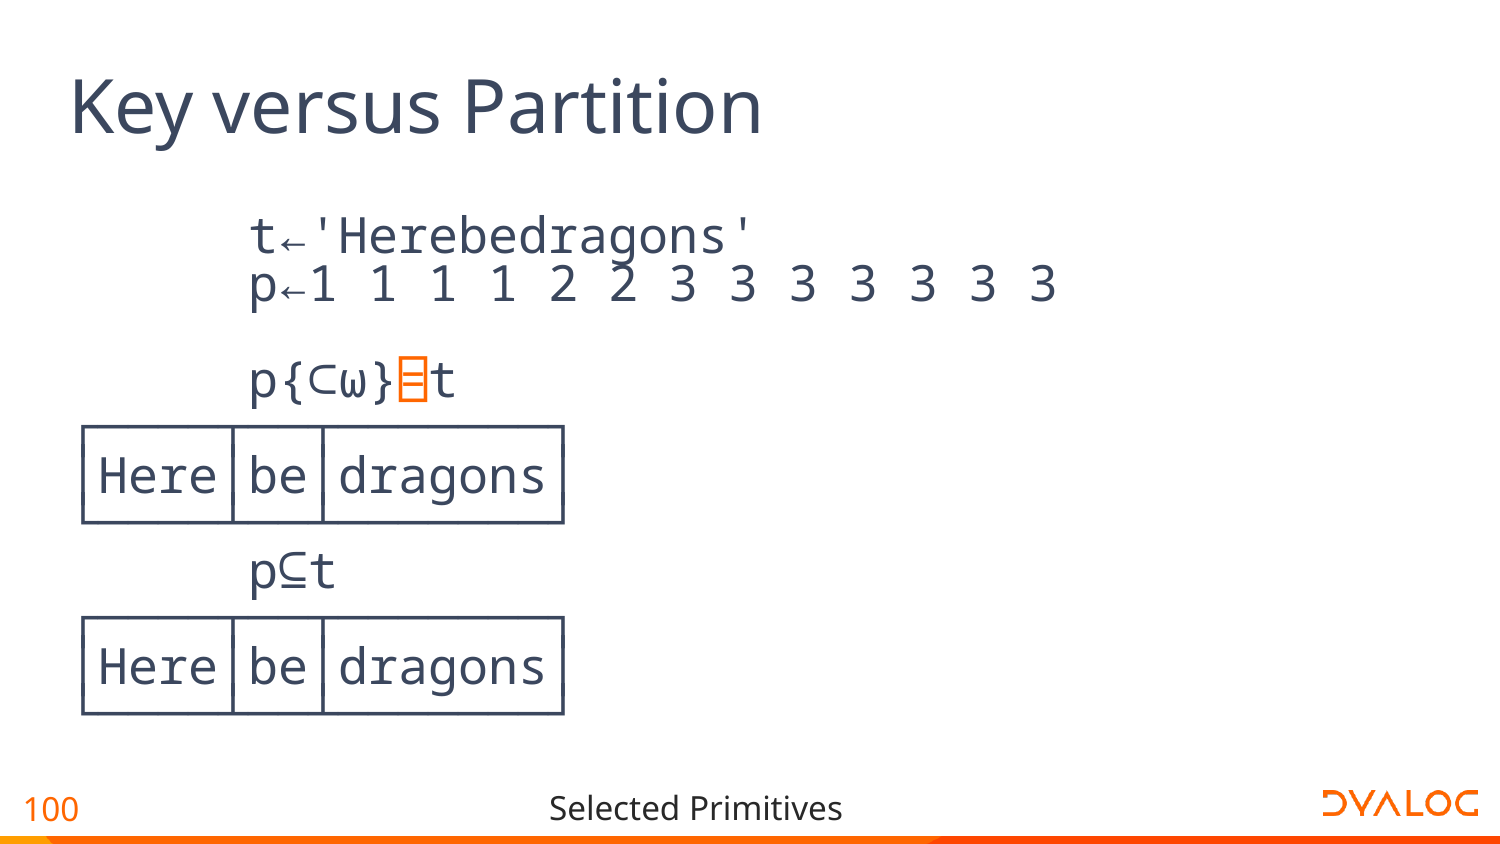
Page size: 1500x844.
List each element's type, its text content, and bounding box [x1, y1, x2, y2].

title Key versus Partition [53, 43, 1453, 157]
list t←'Herebedragons' p←1 1 1 1 2 2 3 3 3 3 3 3 3 p{⊂⍵}⌸t ┌────┬──┬───────┐ │Here│be│dragons│ └────┴──┴───────┘ p⊆t ┌────┬──┬───────┐ │Here│be│dragons│ └────┴──┴───────┘ [53, 207, 1453, 740]
picture [1323, 790, 1478, 816]
picture [0, 836, 1500, 844]
